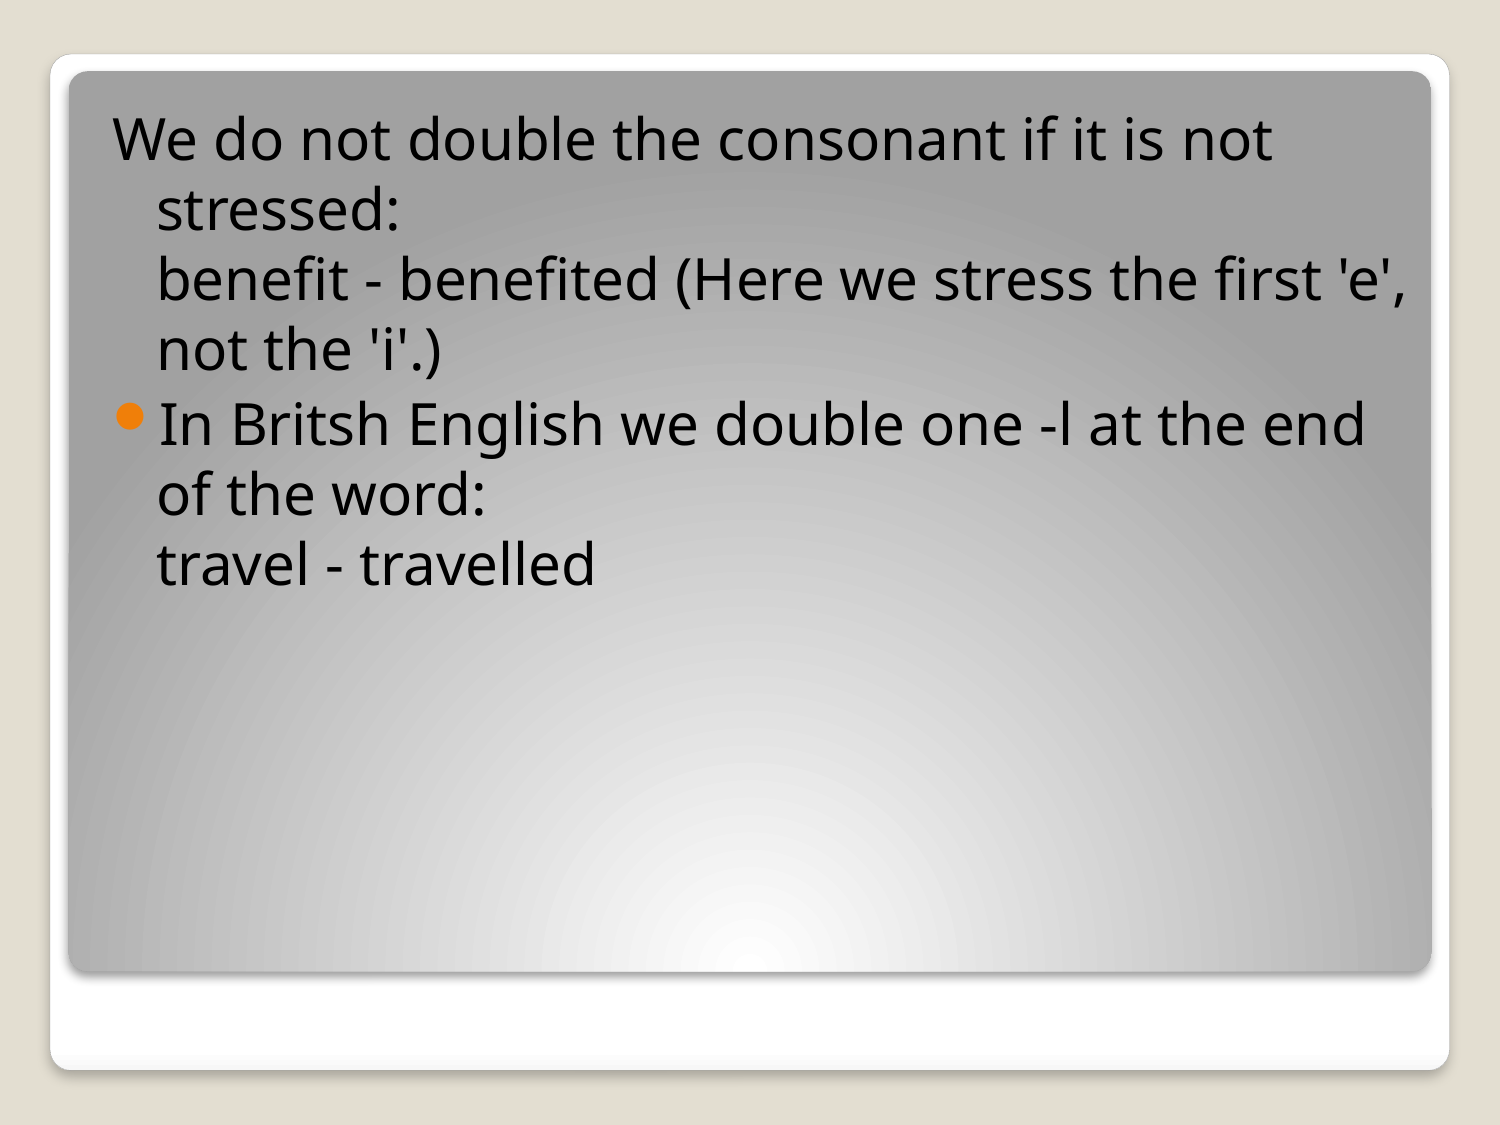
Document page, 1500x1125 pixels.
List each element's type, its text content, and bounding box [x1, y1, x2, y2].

list We do not double the consonant if it is not stressed: benefit - benefited (Here we stress the first 'e', not the 'i'.) In Britsh English we double one -l at the end of the word: travel - travelled [82, 86, 1425, 774]
